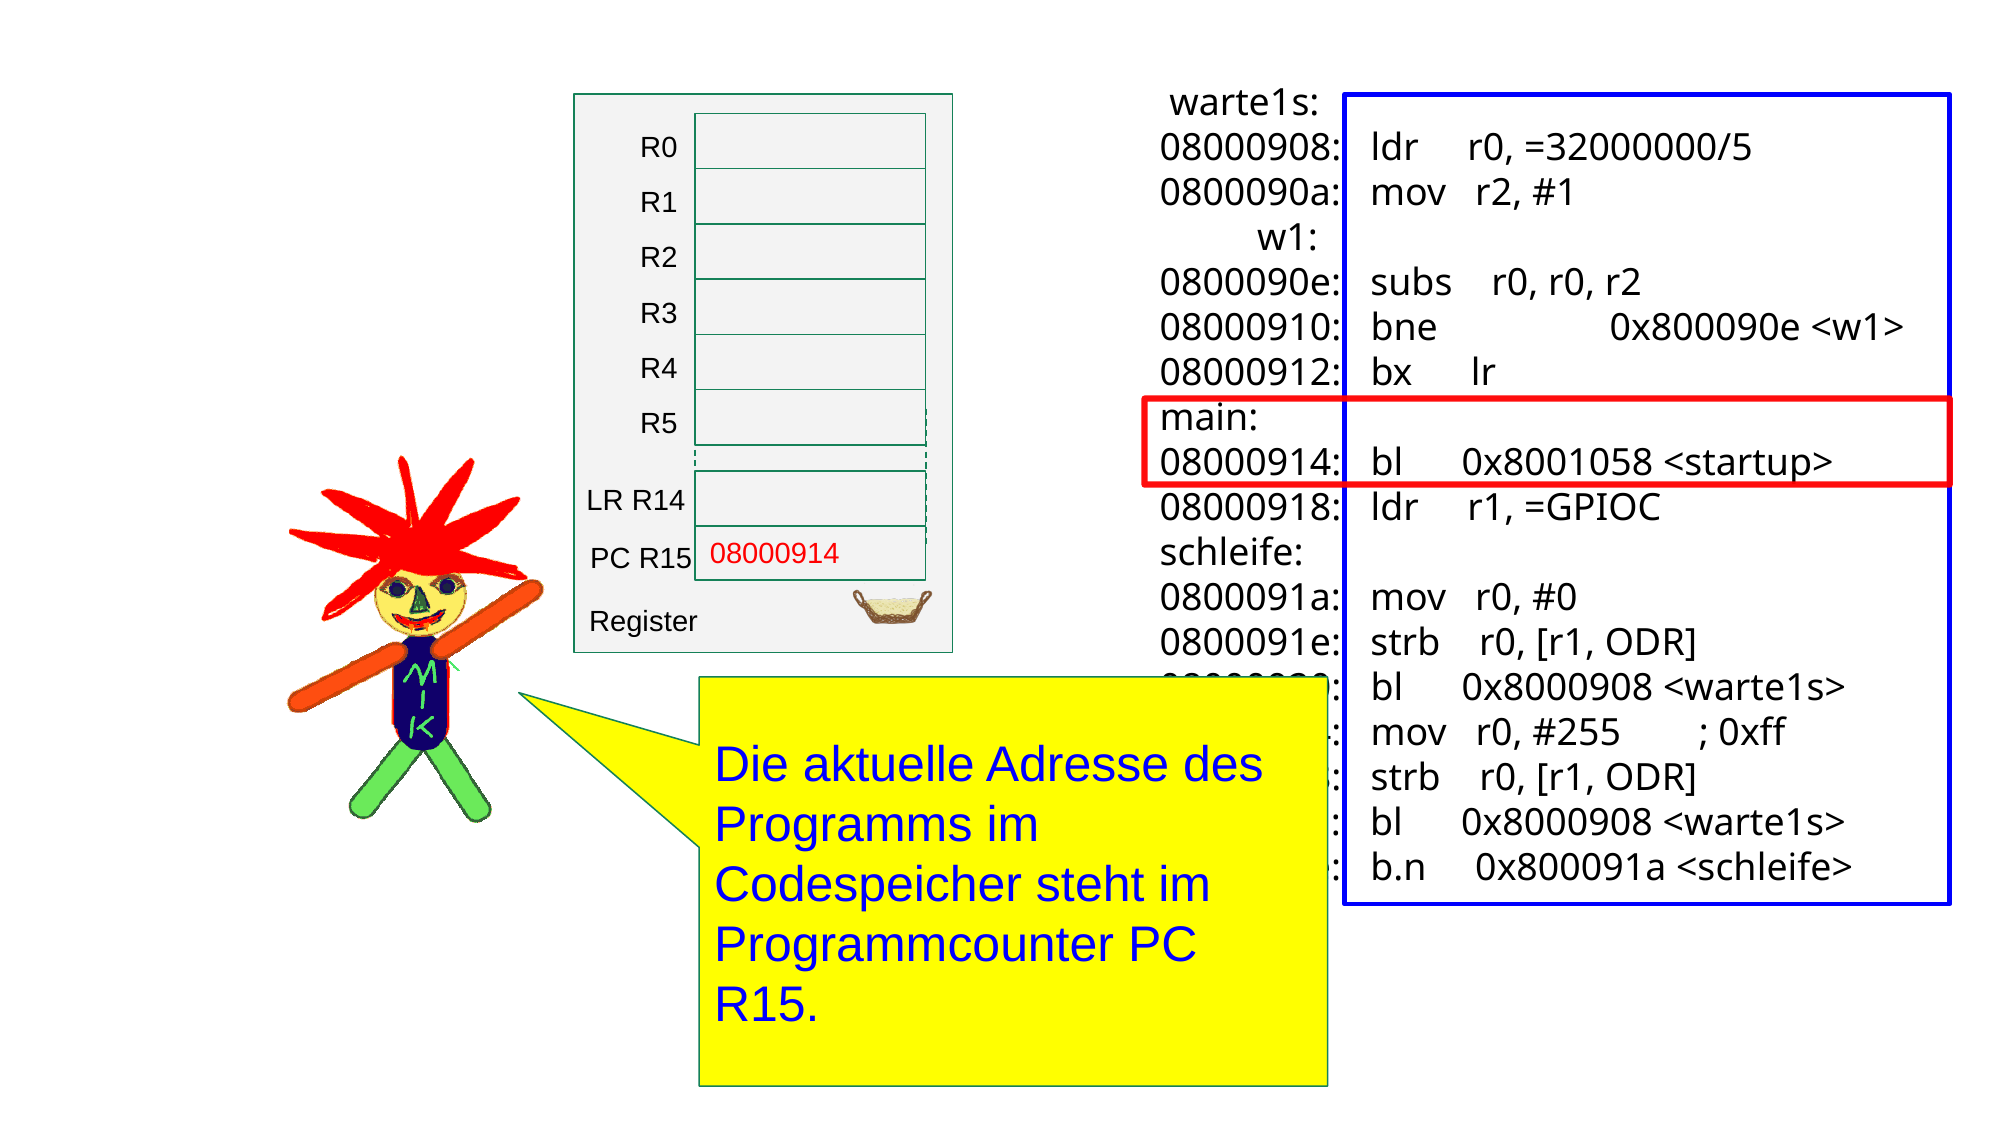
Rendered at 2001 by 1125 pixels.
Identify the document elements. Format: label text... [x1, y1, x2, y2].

text_box [1144, 398, 1950, 485]
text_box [573, 93, 953, 653]
text_box warte1s: 08000908: ldr r0, =32000000/5 0800090a: mov r2, #1 w1: 0800090e: subs r0, r0, r2 08000910: bne 0x800090e <w1> 08000912: bx lr main: 08000914: bl 0x8001058 <startup> 08000918: ldr r1, =GPIOC schleife: 0800091a: mov r0, #0 0800091e: strb r0, [r1, ODR] 08000920: bl 0x8000908 <warte1s> 08000924: mov r0, #255 ; 0xff 08000928: strb r0, [r1, ODR] 0800092a: bl 0x8000908 <warte1s> 0800092e: b.n 0x800091a <schleife> [1144, 70, 1950, 398]
text_box [1344, 94, 1950, 398]
text_box [1344, 485, 1950, 904]
text_box warte1s: 08000908: ldr r0, =32000000/5 0800090a: mov r2, #1 w1: 0800090e: subs r0, r0, r2 08000910: bne 0x800090e <w1> 08000912: bx lr main: 08000914: bl 0x8001058 <startup> 08000918: ldr r1, =GPIOC schleife: 0800091a: mov r0, #0 0800091e: strb r0, [r1, ODR] 08000920: bl 0x8000908 <warte1s> 08000924: mov r0, #255 ; 0xff 08000928: strb r0, [r1, ODR] 0800092a: bl 0x8000908 <warte1s> 0800092e: b.n 0x800091a <schleife> [1144, 485, 1344, 896]
picture [260, 445, 560, 831]
text_box Die aktuelle Adresse des Programms im Codespeicher steht im Programmcounter PC R15. [565, 676, 1328, 1087]
